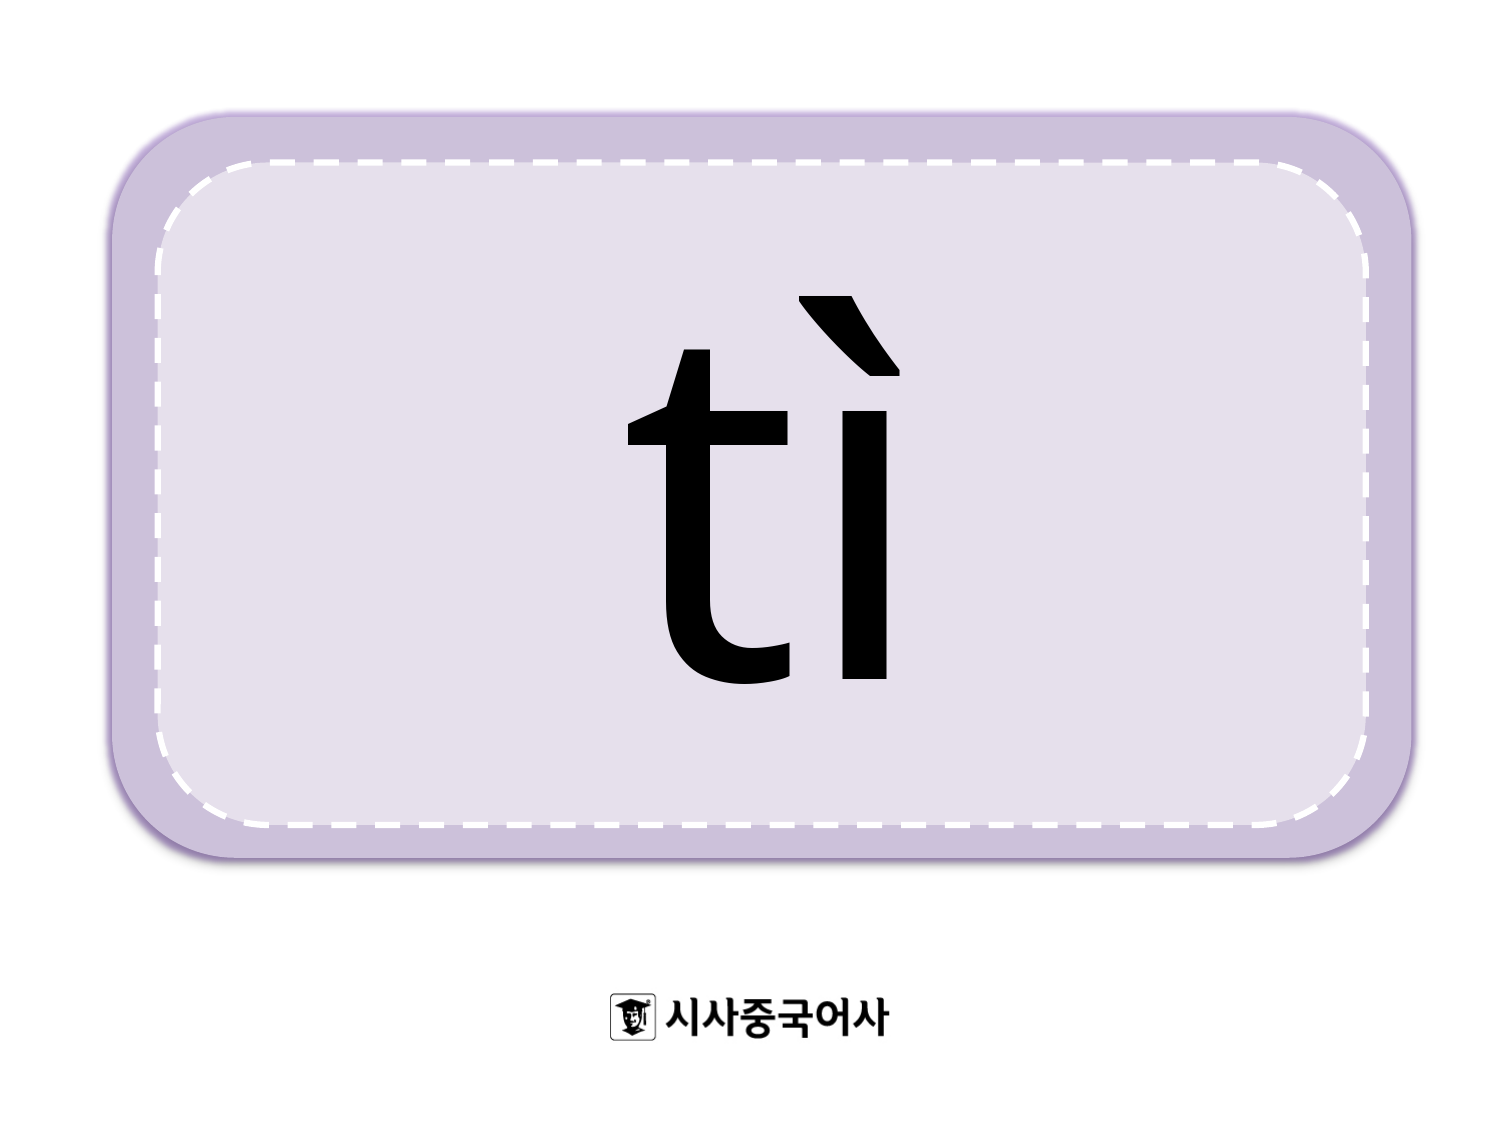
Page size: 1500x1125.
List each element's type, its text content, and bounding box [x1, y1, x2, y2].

text_box tì [171, 148, 1380, 811]
picture [602, 987, 898, 1047]
